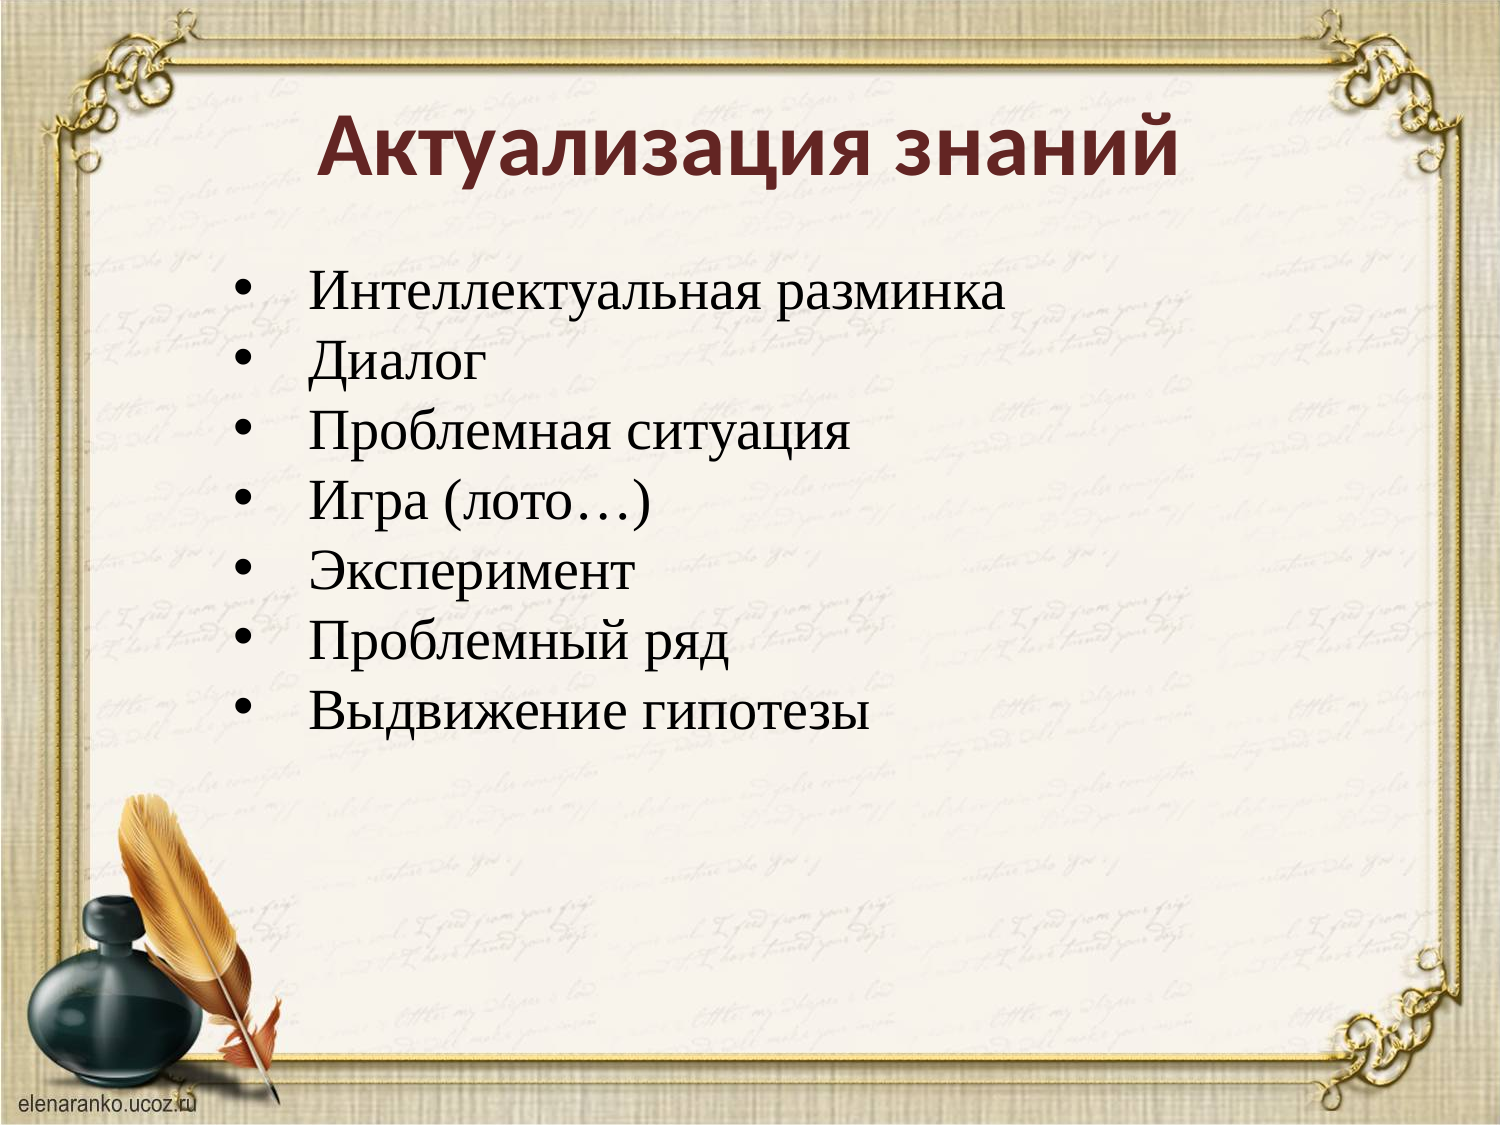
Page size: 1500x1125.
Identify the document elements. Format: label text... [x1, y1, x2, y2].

title Актуализация знаний [75, 45, 1425, 233]
picture [0, 0, 1500, 1125]
text_box Интеллектуальная разминка Диалог Проблемная ситуация Игра (лото…) Эксперимент Проблемный ряд Выдвижение гипотезы [218, 243, 1211, 749]
